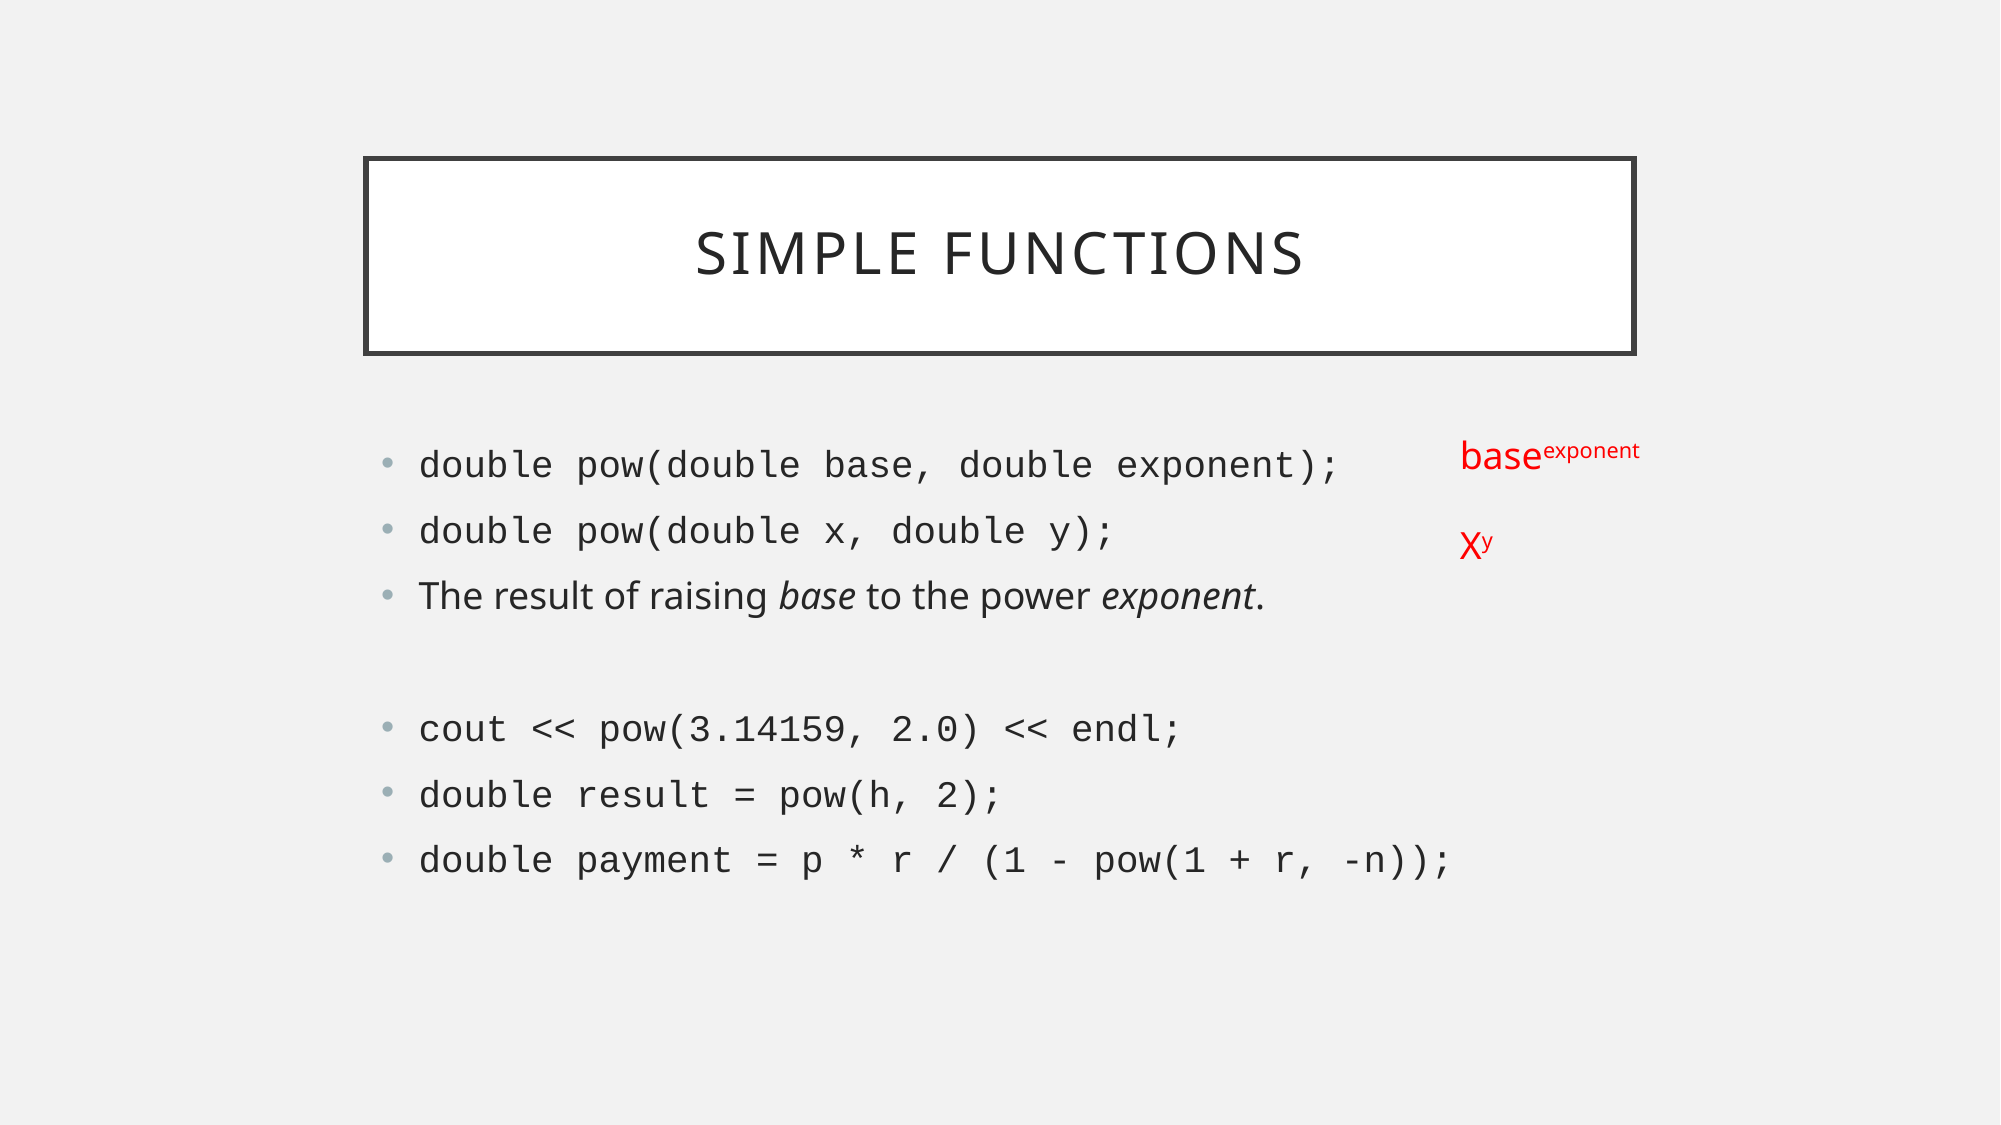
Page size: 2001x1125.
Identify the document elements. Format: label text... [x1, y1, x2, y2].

text_box baseexponent Xy [1445, 424, 1658, 575]
title Simple Functions [363, 156, 1637, 356]
list double pow(double base, double exponent); double pow(double x, double y); The result of raising base to the power exponent. cout << pow(3.14159, 2.0) << endl; double result = pow(h, 2); double payment = p * r / (1 - pow(1 + r, -n)); [366, 432, 1634, 942]
